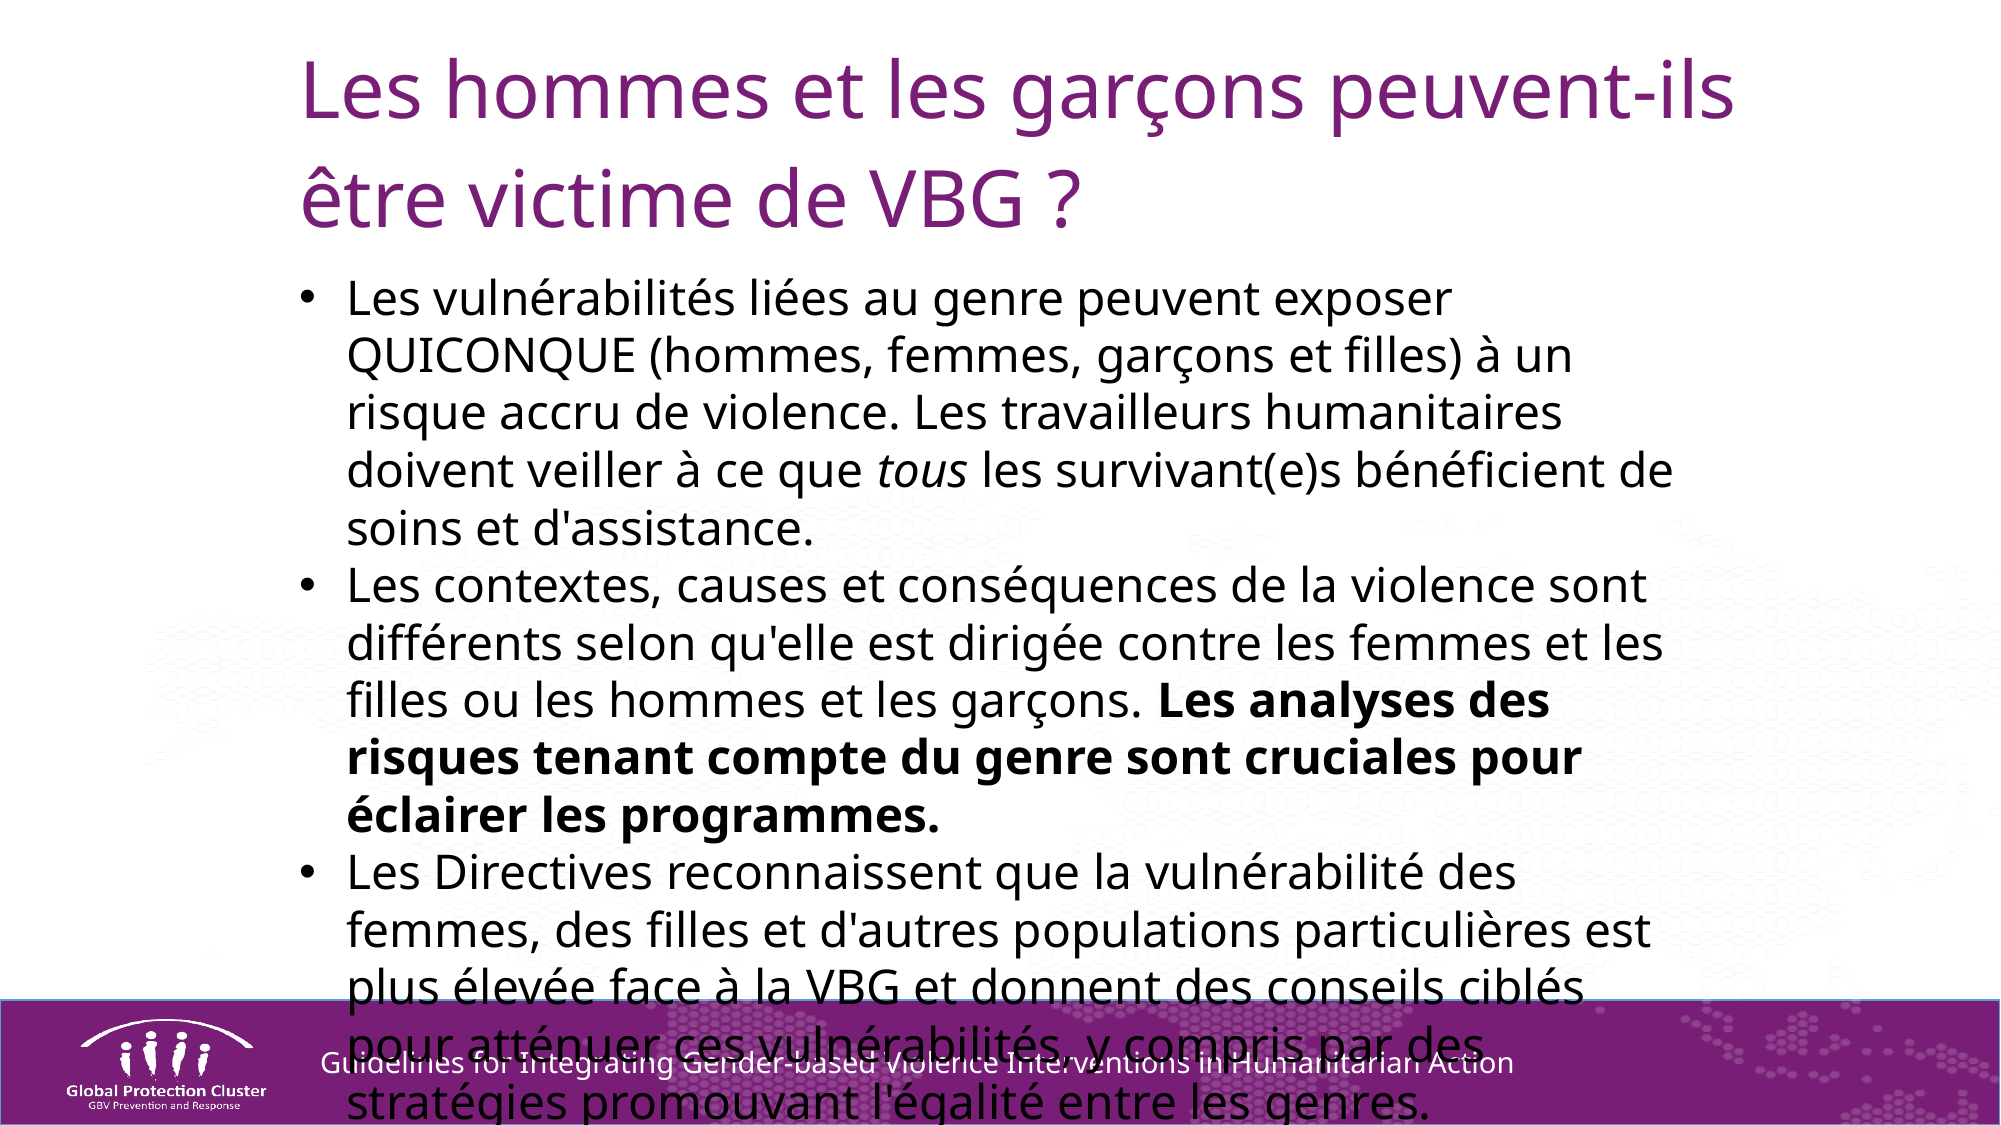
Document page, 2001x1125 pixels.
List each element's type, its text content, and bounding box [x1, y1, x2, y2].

text_box Les hommes et les garçons peuvent-ils être victime de VBG ? [284, 26, 1807, 310]
picture [56, 254, 2001, 1125]
text_box Les vulnérabilités liées au genre peuvent exposer QUICONQUE (hommes, femmes, garçons et filles) à un risque accru de violence. Les travailleurs humanitaires doivent veiller à ce que tous les survivant(e)s bénéficient de soins et d'assistance. Les contextes, causes et conséquences de la violence sont différents selon qu'elle est dirigée contre les femmes et les filles ou les hommes et les garçons. Les analyses des risques tenant compte du genre sont cruciales pour éclairer les programmes. Les Directives reconnaissent que la vulnérabilité des femmes, des filles et d'autres populations particulières est plus élevée face à la VBG et donnent des conseils ciblés pour atténuer ces vulnérabilités, y compris par des stratégies promouvant l'égalité entre les genres. [284, 259, 1700, 900]
